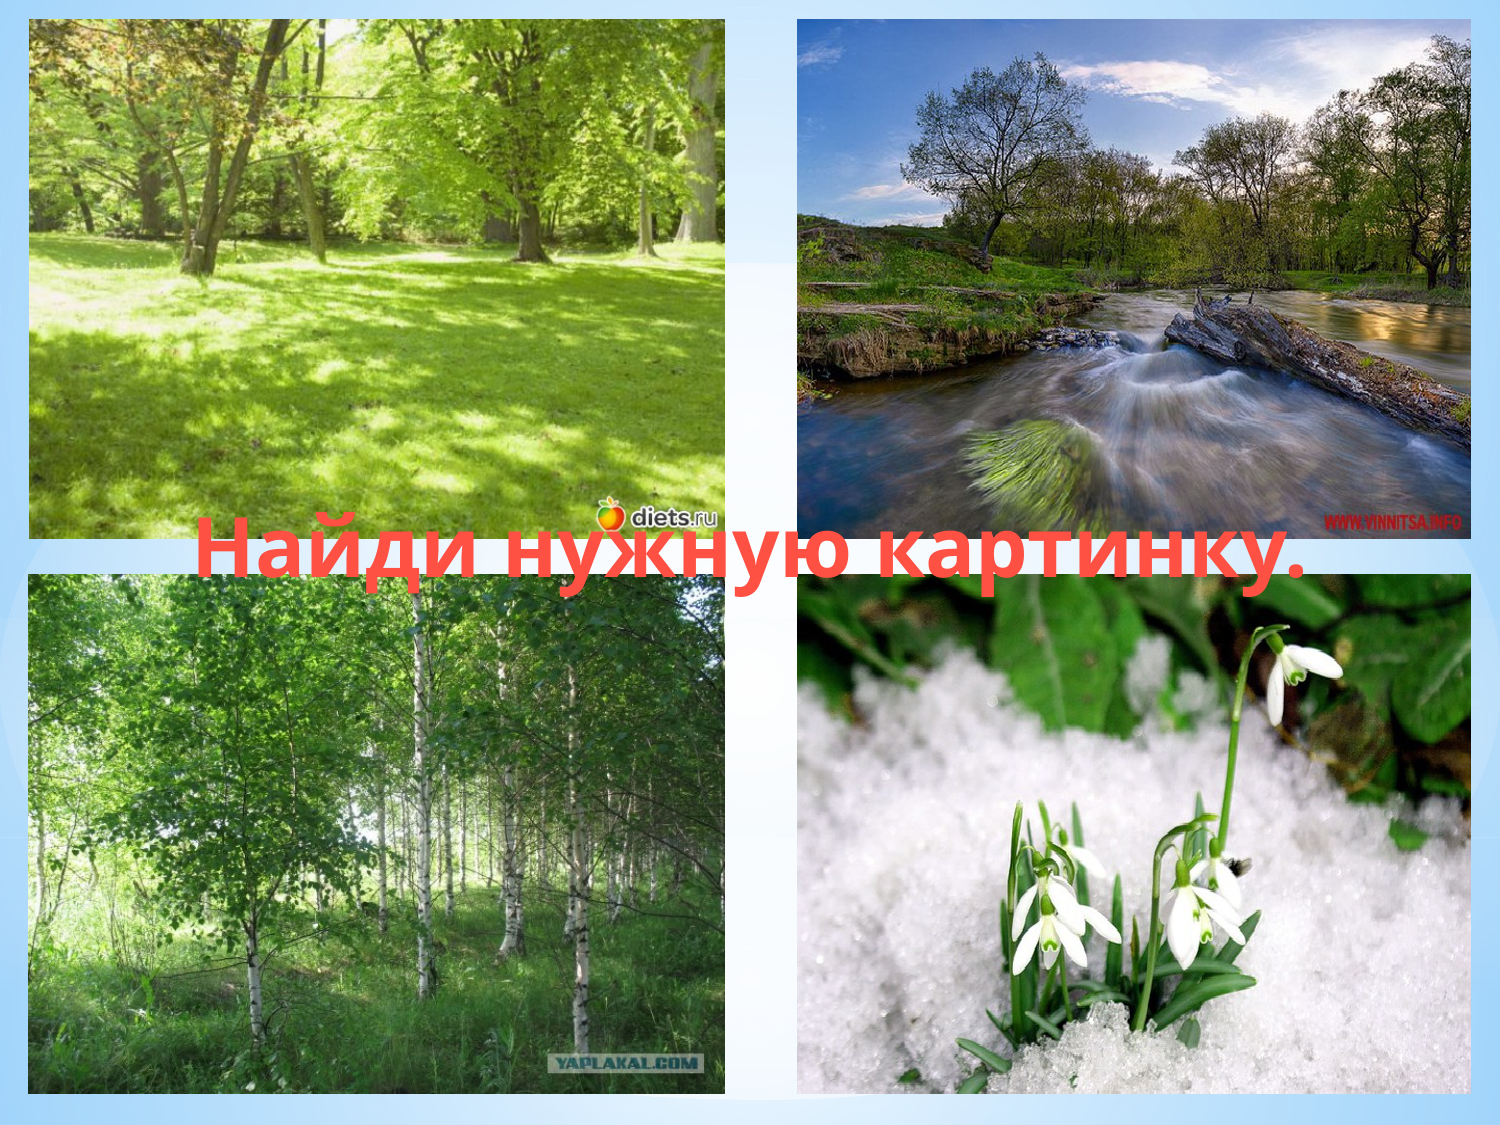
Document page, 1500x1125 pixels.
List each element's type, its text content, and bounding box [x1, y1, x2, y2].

text_box Найди нужную картинку. [176, 486, 1324, 602]
picture [796, 18, 1471, 540]
picture [28, 574, 725, 1095]
picture [796, 574, 1471, 1095]
picture [29, 18, 725, 540]
